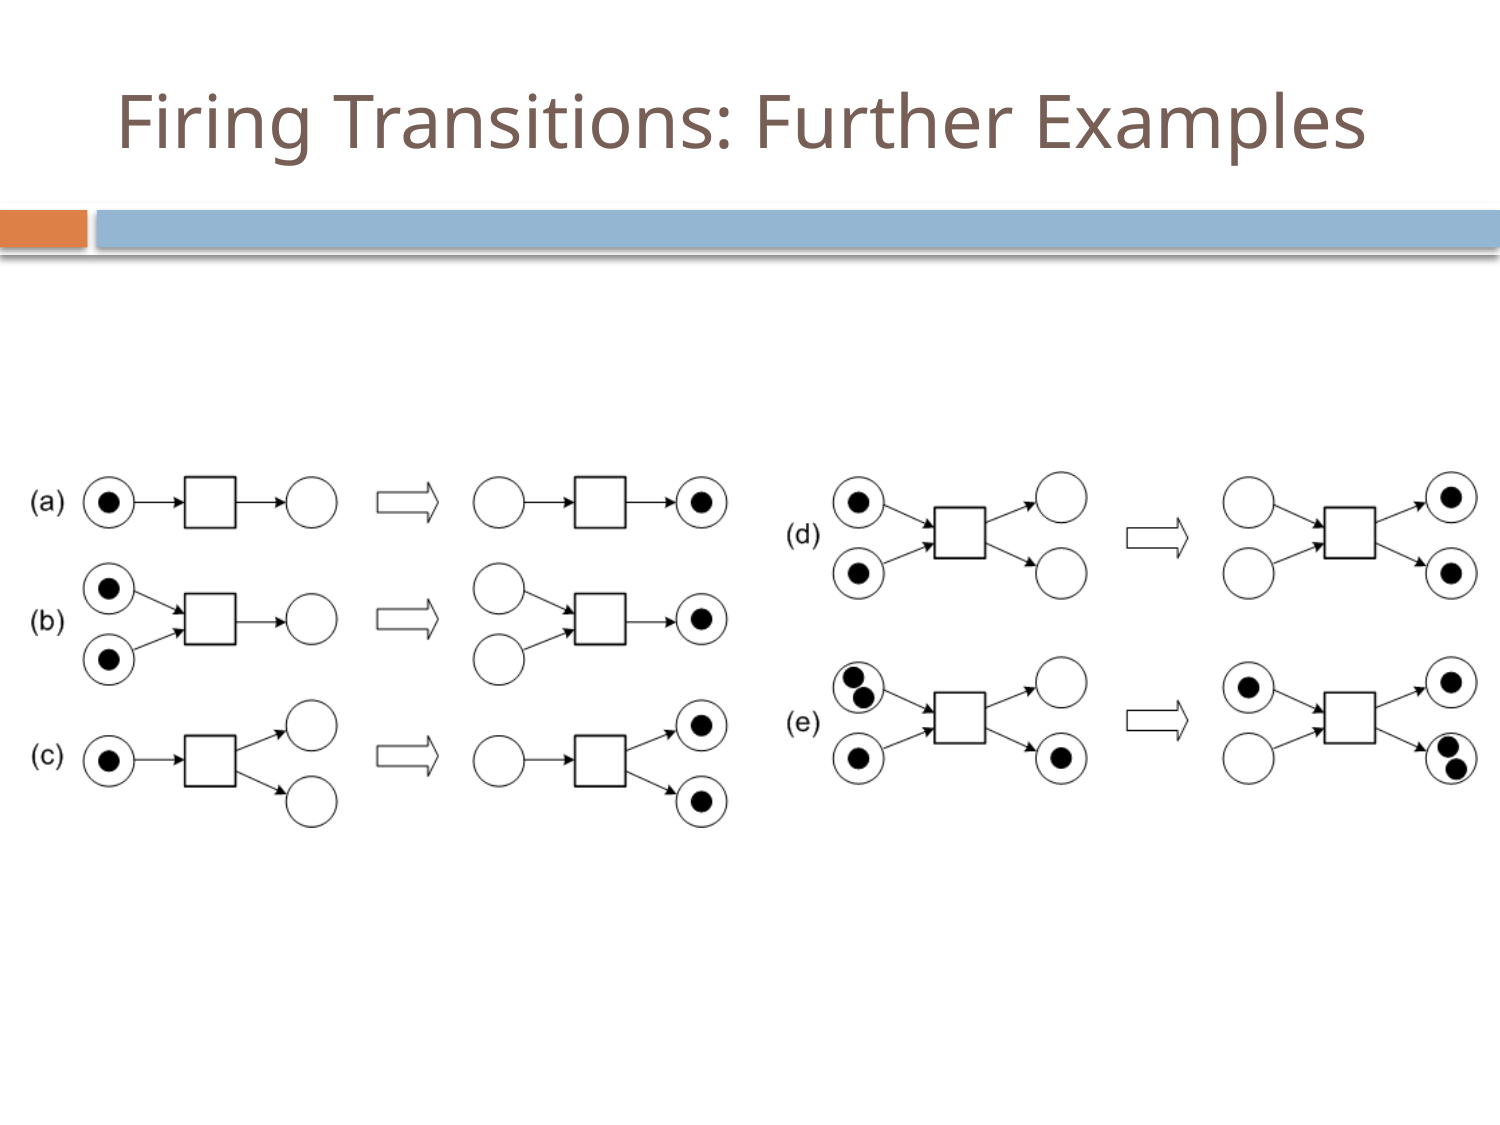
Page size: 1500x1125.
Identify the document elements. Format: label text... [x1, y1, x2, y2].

picture [30, 471, 1478, 829]
title Firing Transitions: Further Examples [100, 37, 1438, 200]
